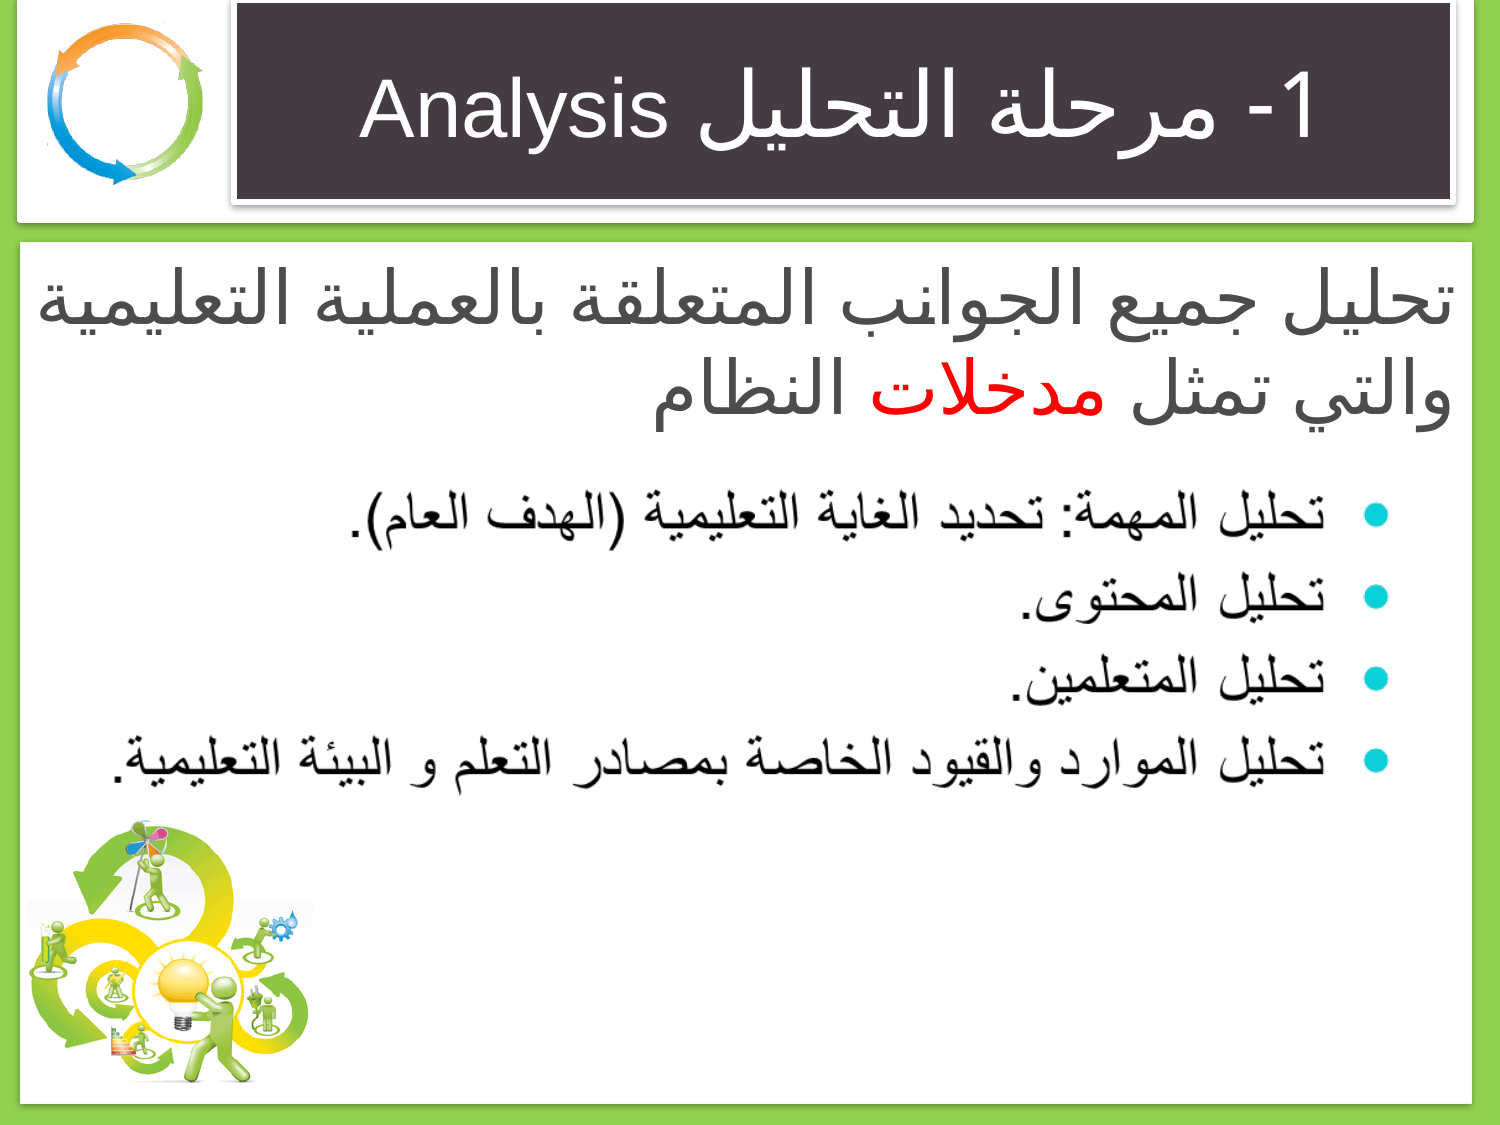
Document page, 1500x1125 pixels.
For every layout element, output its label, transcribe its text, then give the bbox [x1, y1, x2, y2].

picture [47, 21, 204, 190]
text_box 1- مرحلة التحليل Analysis [231, 0, 1456, 205]
text_box تحليل جميع الجوانب المتعلقة بالعملية التعليمية والتي تمثل مدخلات النظام [20, 242, 1472, 1104]
text_box [17, 0, 1474, 223]
picture [27, 459, 1427, 1101]
